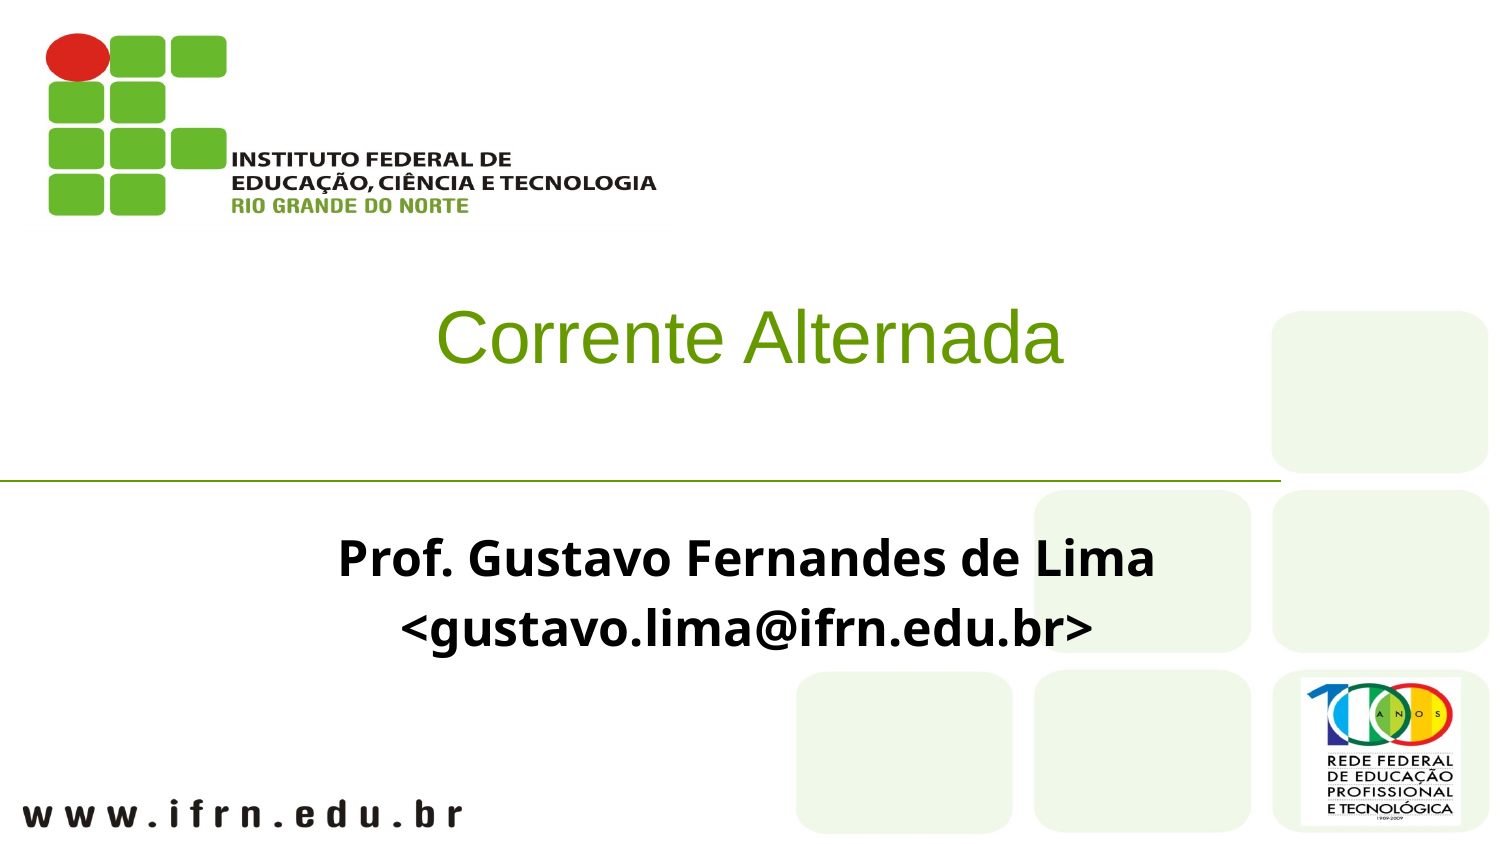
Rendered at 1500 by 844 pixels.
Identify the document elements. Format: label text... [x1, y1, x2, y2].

subtitle Prof. Gustavo Fernandes de Lima <gustavo.lima@ifrn.edu.br> [222, 518, 1273, 672]
title Corrente Alternada [0, 237, 1500, 430]
picture [0, 430, 1500, 843]
picture [23, 17, 678, 232]
